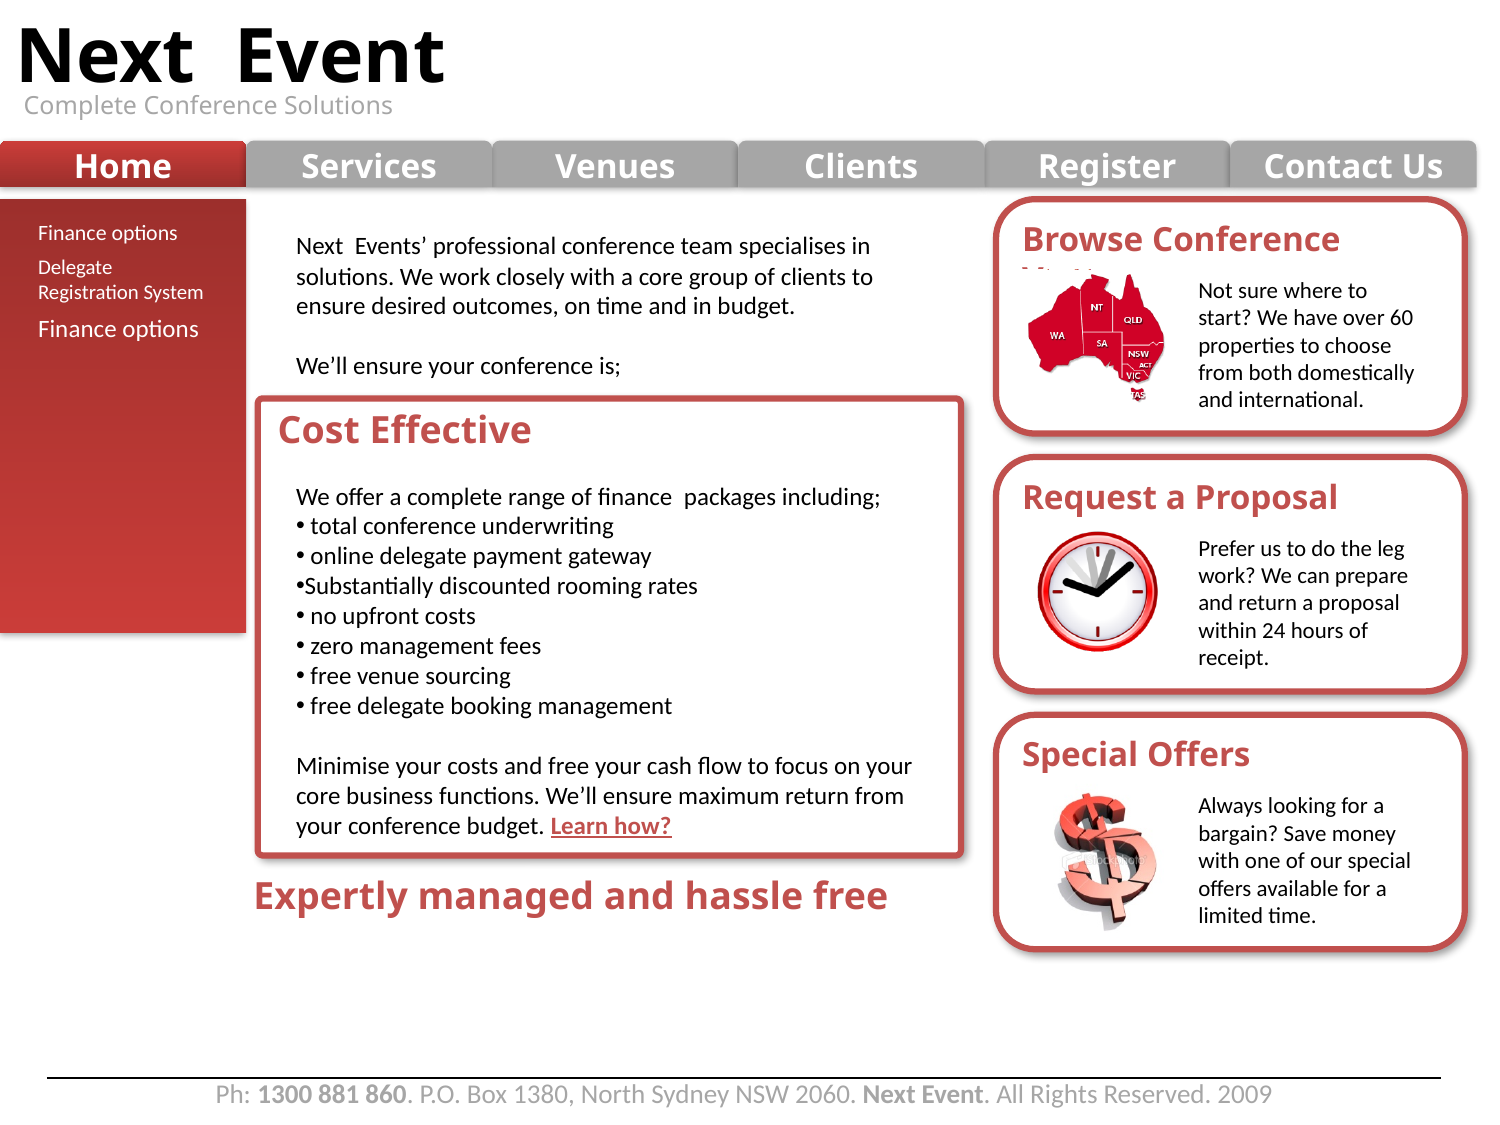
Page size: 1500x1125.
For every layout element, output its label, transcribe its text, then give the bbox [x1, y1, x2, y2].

text_box Next Events’ professional conference team specialises in solutions. We work closely with a core group of clients to ensure desired outcomes, on time and in budget. We’ll ensure your conference is; [281, 222, 950, 388]
text_box Finance options [23, 304, 223, 350]
text_box We offer a complete range of finance packages including; total conference underwriting online delegate payment gateway Substantially discounted rooming rates no upfront costs zero management fees free venue sourcing free delegate booking management Minimise your costs and free your cash flow to focus on your core business functions. We’ll ensure maximum return from your conference budget. Learn how? [281, 478, 950, 847]
text_box [0, 199, 247, 633]
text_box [995, 198, 1466, 434]
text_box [995, 714, 1466, 950]
text_box Services [246, 140, 493, 188]
text_box [255, 475, 963, 858]
text_box Home [0, 140, 244, 188]
text_box Venues [493, 140, 736, 188]
text_box Register [986, 140, 1228, 188]
text_box Contact Us [1230, 140, 1477, 188]
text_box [995, 456, 1466, 692]
text_box Delegate Registration System [23, 246, 223, 304]
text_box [257, 398, 962, 469]
title Next Event [0, 0, 680, 106]
table_header Ph: 1300 881 860. P.O. Box 1380, North Sydney NSW 2060. Next Event. All Rights Reserved. 2009 [47, 1079, 1441, 1125]
text_box Complete Conference Solutions [8, 82, 409, 127]
picture [1031, 527, 1161, 657]
text_box Clients [738, 140, 985, 188]
text_box Finance options [23, 210, 223, 246]
text_box Expertly managed and hassle free [238, 865, 904, 925]
picture [1042, 773, 1173, 946]
